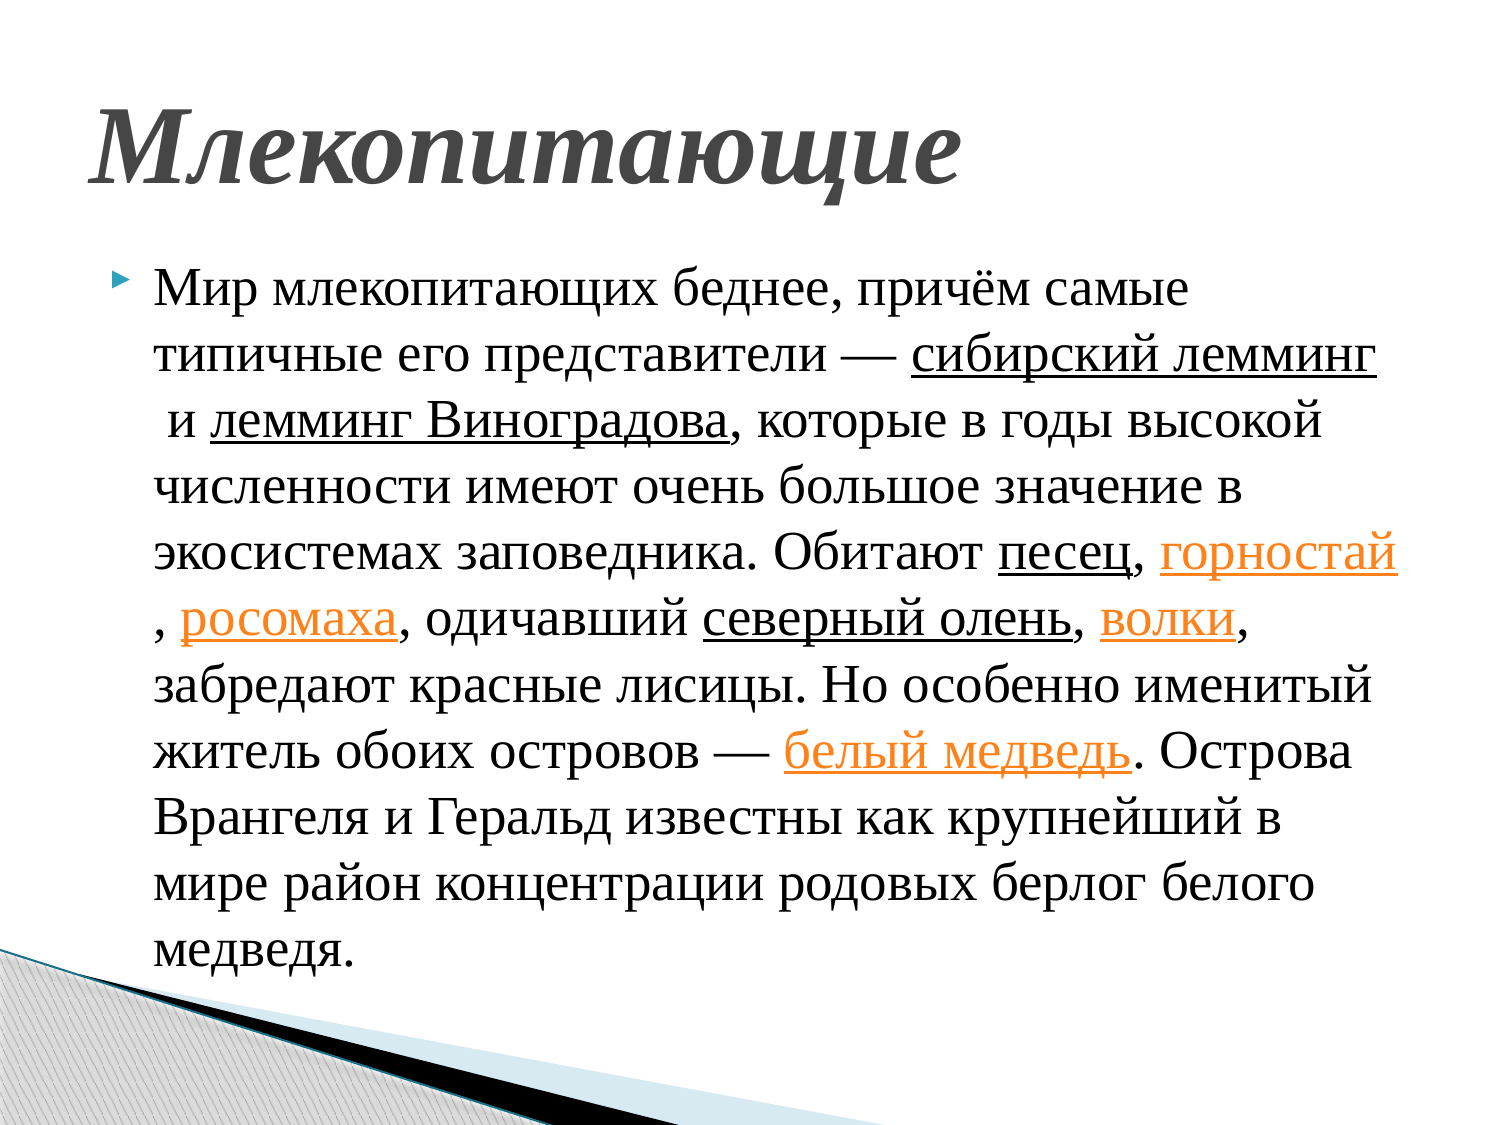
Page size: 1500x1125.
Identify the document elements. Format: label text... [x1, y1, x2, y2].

list Мир млекопитающих беднее, причём самые типичные его представители — сибирский лемминг и лемминг Виноградова, которые в годы высокой численности имеют очень большое значение в экосистемах заповедника. Обитают песец, горностай, росомаха, одичавший северный олень, волки, забредают красные лисицы. Но особенно именитый житель обоих островов — белый медведь. Острова Врангеля и Геральд известны как крупнейший в мире район концентрации родовых берлог белого медведя. [75, 243, 1425, 986]
title Млекопитающие [75, 45, 1425, 233]
